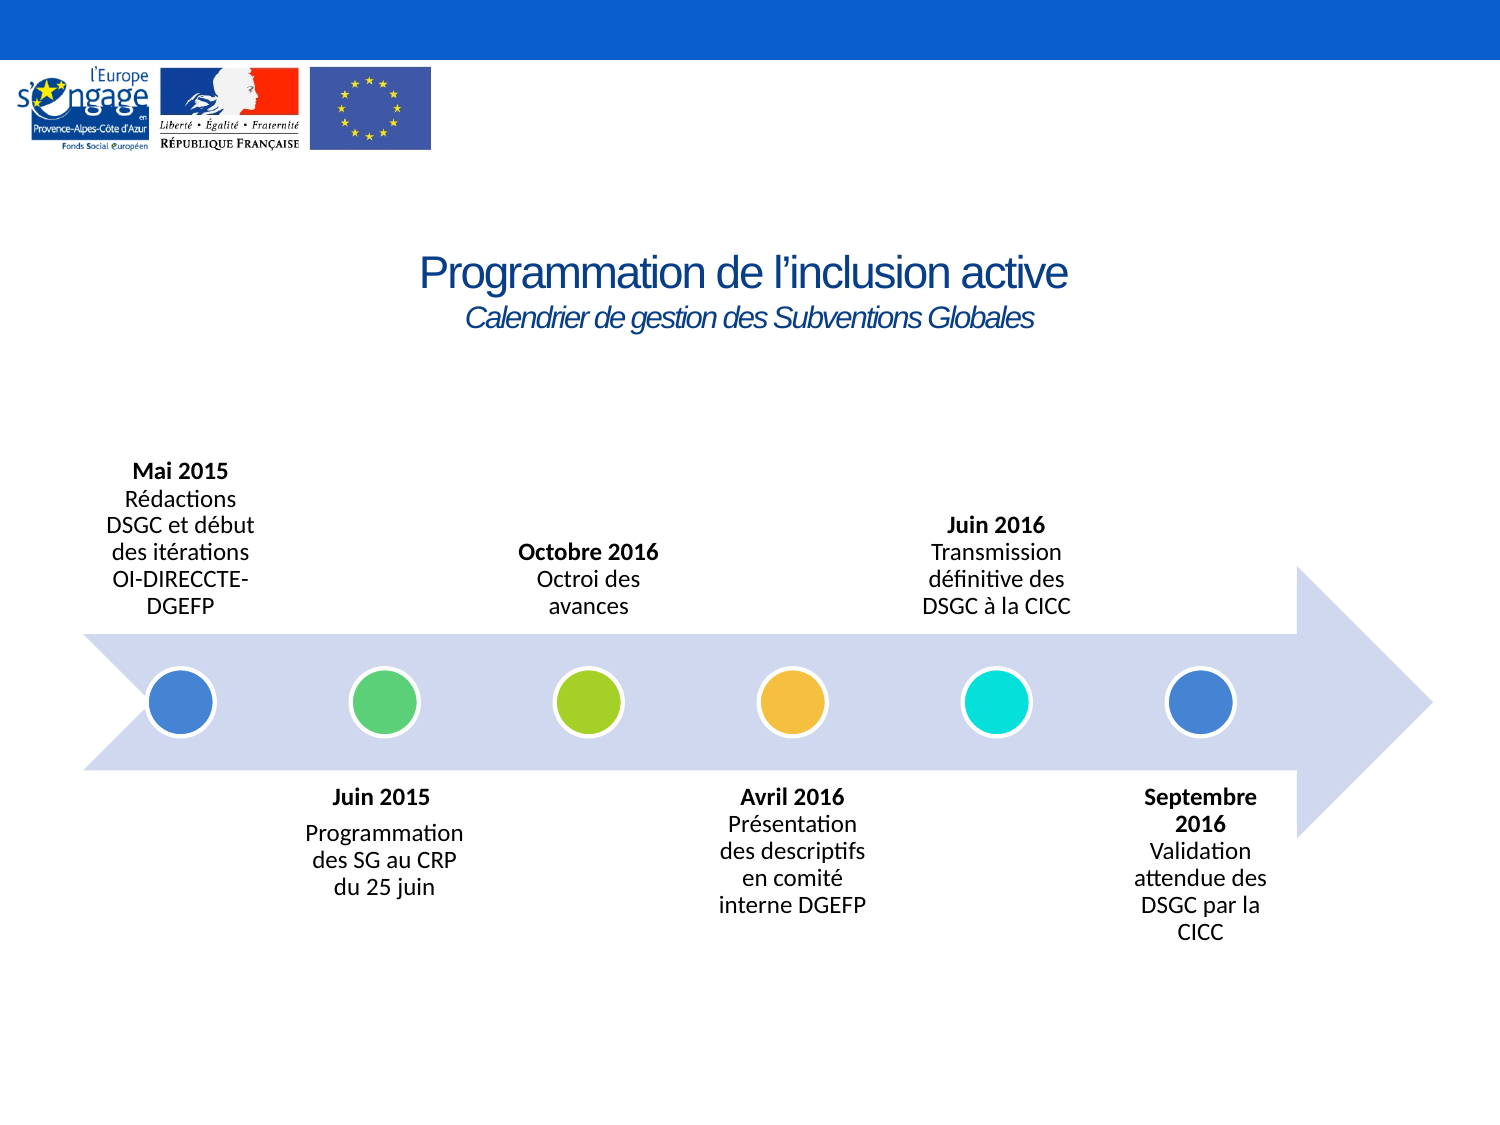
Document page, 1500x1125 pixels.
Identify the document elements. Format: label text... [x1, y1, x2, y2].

picture [17, 66, 150, 151]
picture [309, 66, 432, 151]
title Programmation de l’inclusion active Calendrier de gestion des Subventions Globales [75, 234, 1425, 398]
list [82, 361, 1434, 1044]
picture [159, 67, 299, 151]
